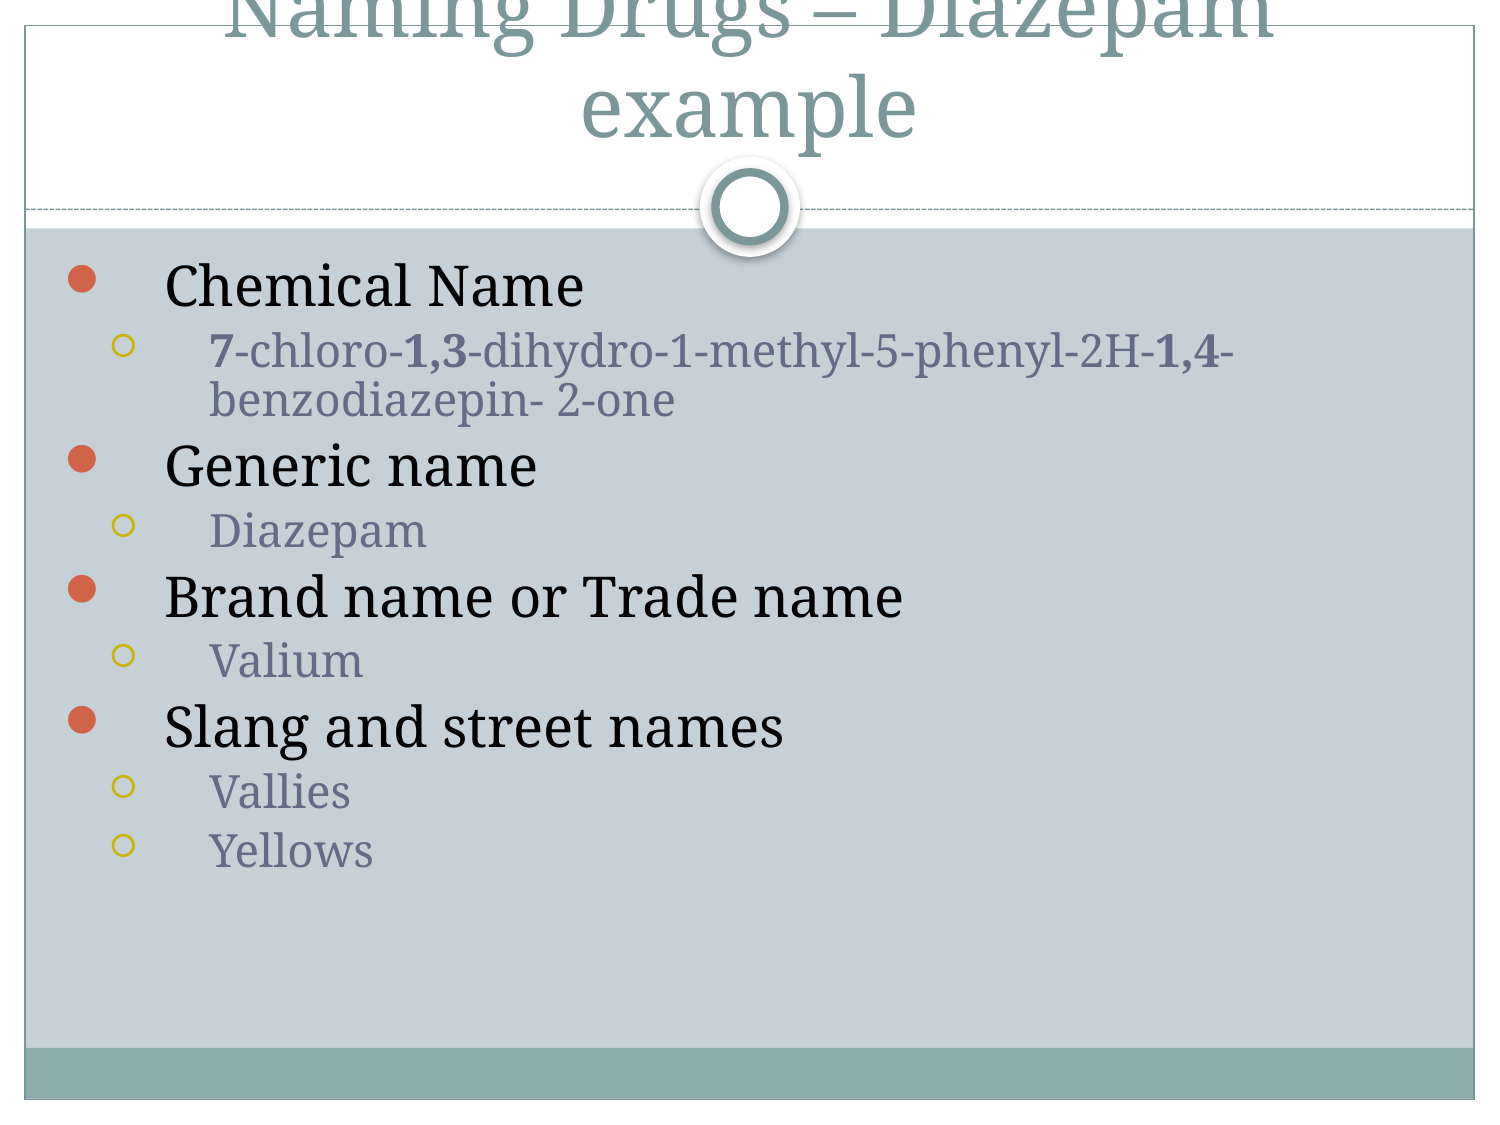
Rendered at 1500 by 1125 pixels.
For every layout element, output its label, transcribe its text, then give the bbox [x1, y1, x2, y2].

title Naming Drugs – Diazepam example [49, 37, 1450, 162]
list Chemical Name 7-chloro-1,3-dihydro-1-methyl-5-phenyl-2H-1,4-benzodiazepin- 2-one Generic name Diazepam Brand name or Trade name Valium Slang and street names Vallies Yellows [49, 250, 1445, 1001]
